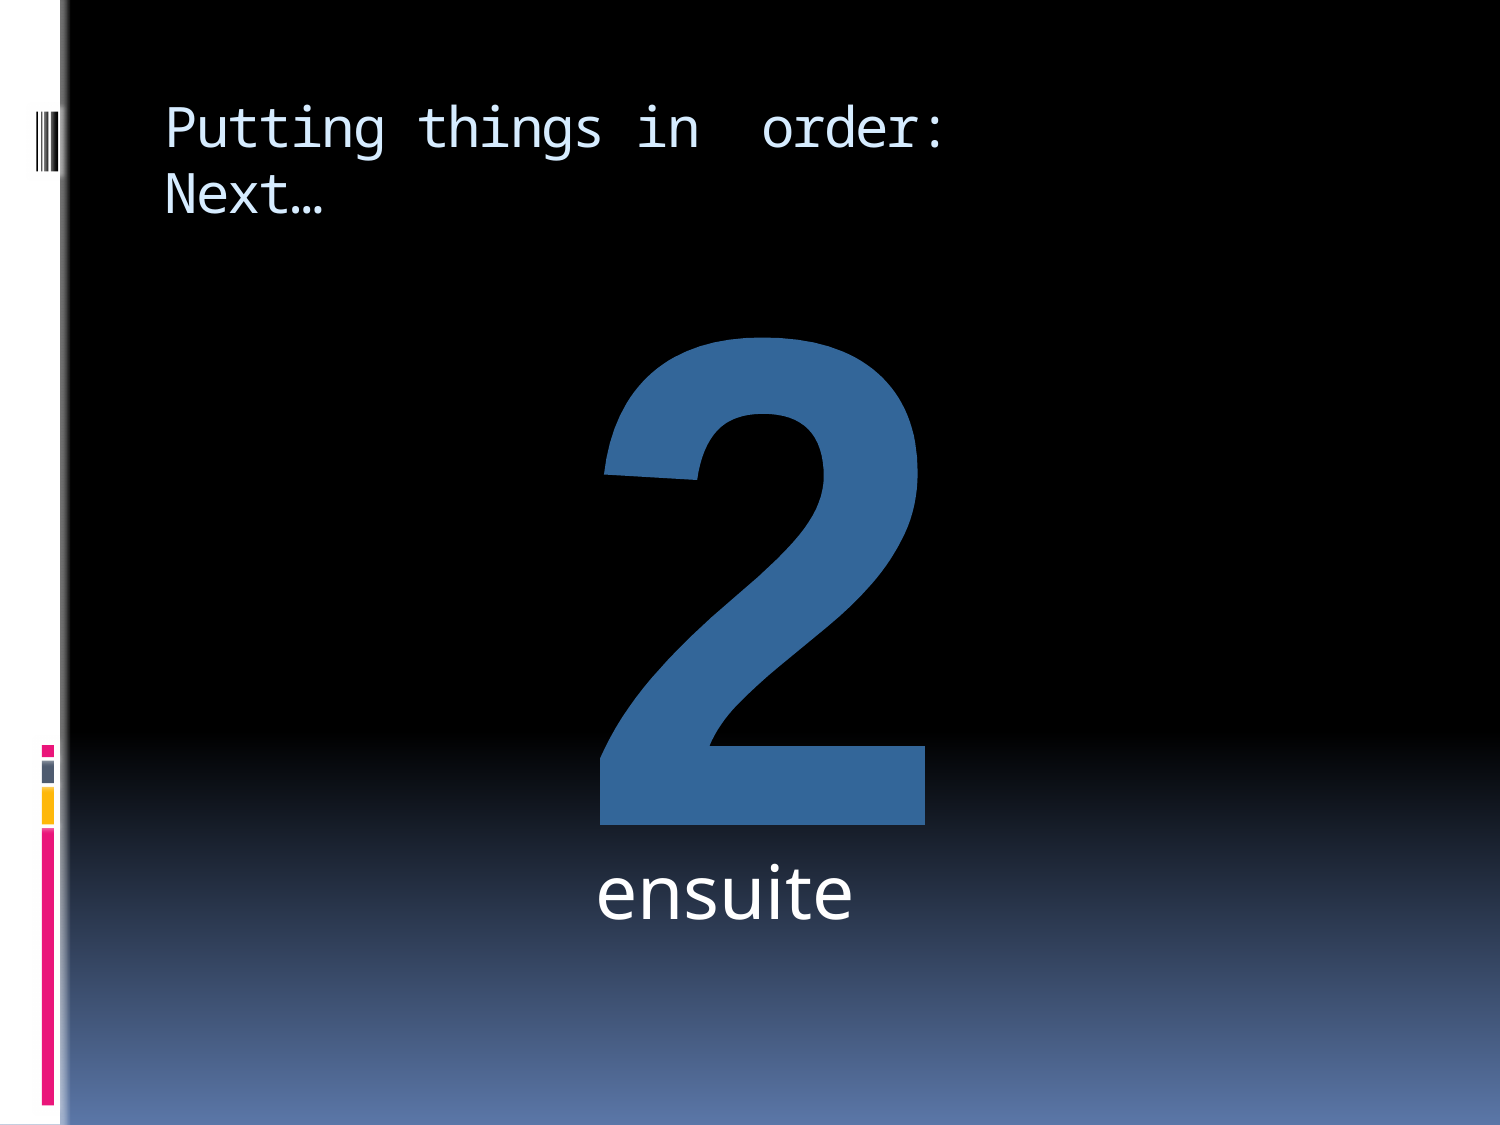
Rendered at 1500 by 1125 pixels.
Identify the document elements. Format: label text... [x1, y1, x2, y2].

title Putting things in order: Next… [150, 83, 1425, 234]
text_box ensuite [75, 837, 1375, 943]
